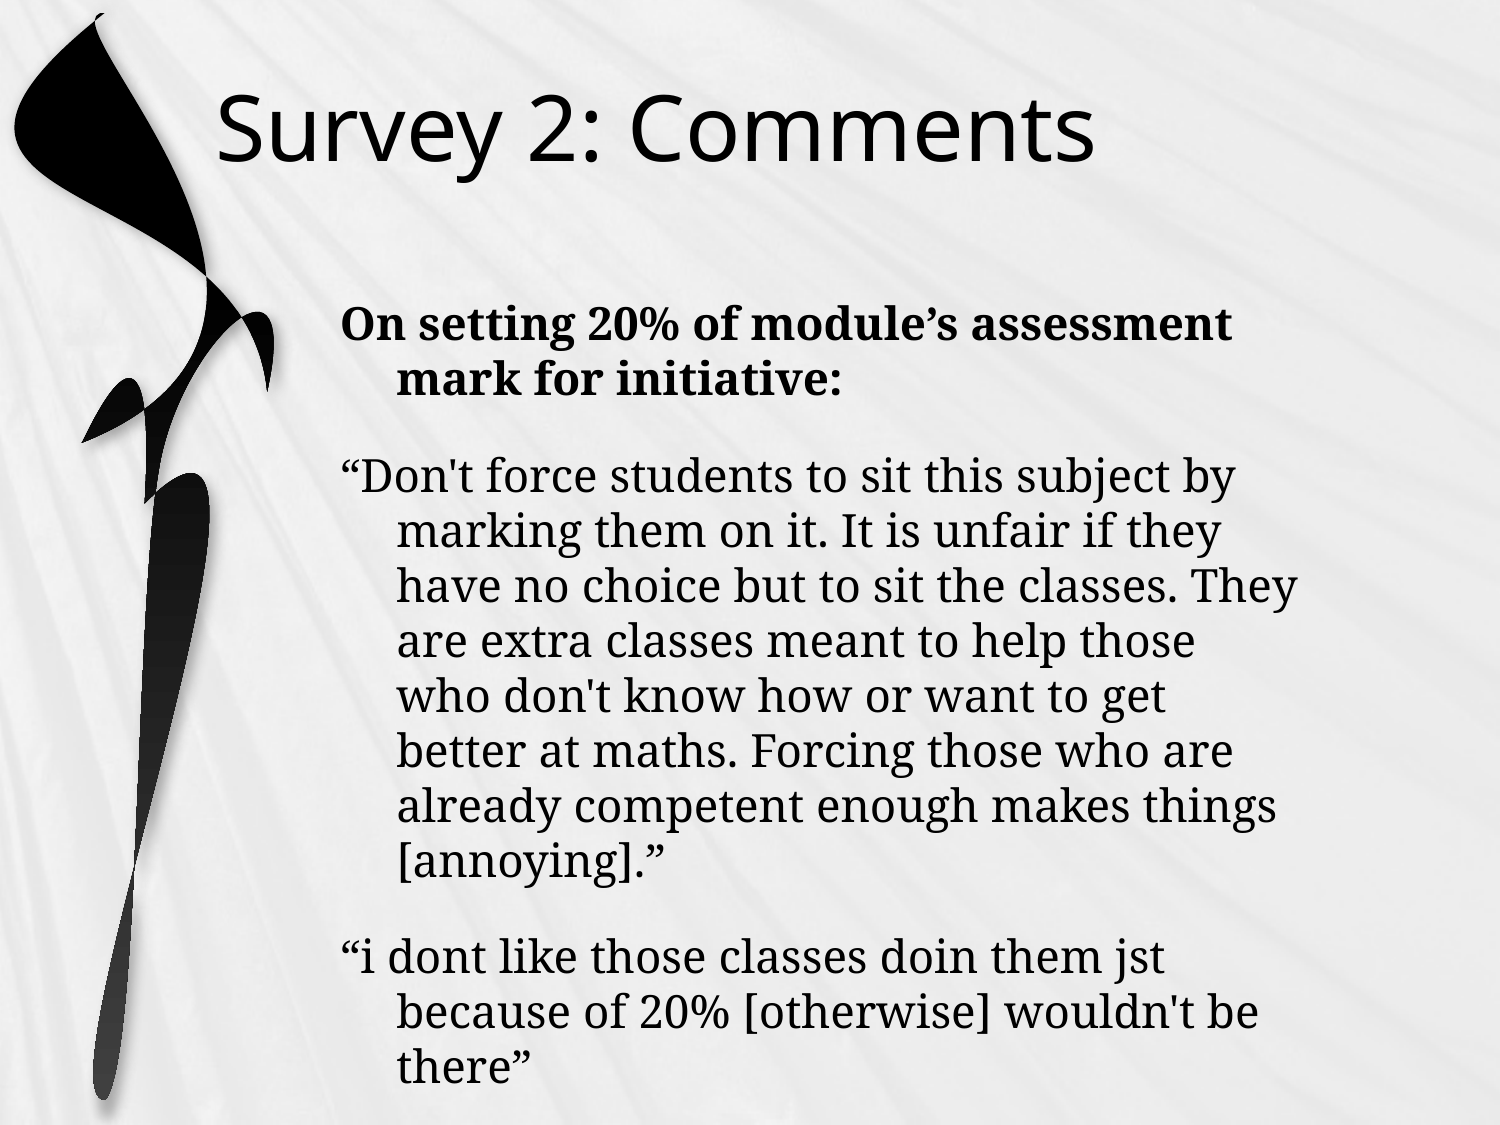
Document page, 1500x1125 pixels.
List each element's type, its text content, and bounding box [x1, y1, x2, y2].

list On setting 20% of module’s assessment mark for initiative: “Don't force students to sit this subject by marking them on it. It is unfair if they have no choice but to sit the classes. They are extra classes meant to help those who don't know how or want to get better at maths. Forcing those who are already competent enough makes things [annoying].” “i dont like those classes doin them jst because of 20% [otherwise] wouldn't be there” [324, 287, 1316, 1005]
title Survey 2: Comments [200, 12, 1317, 238]
